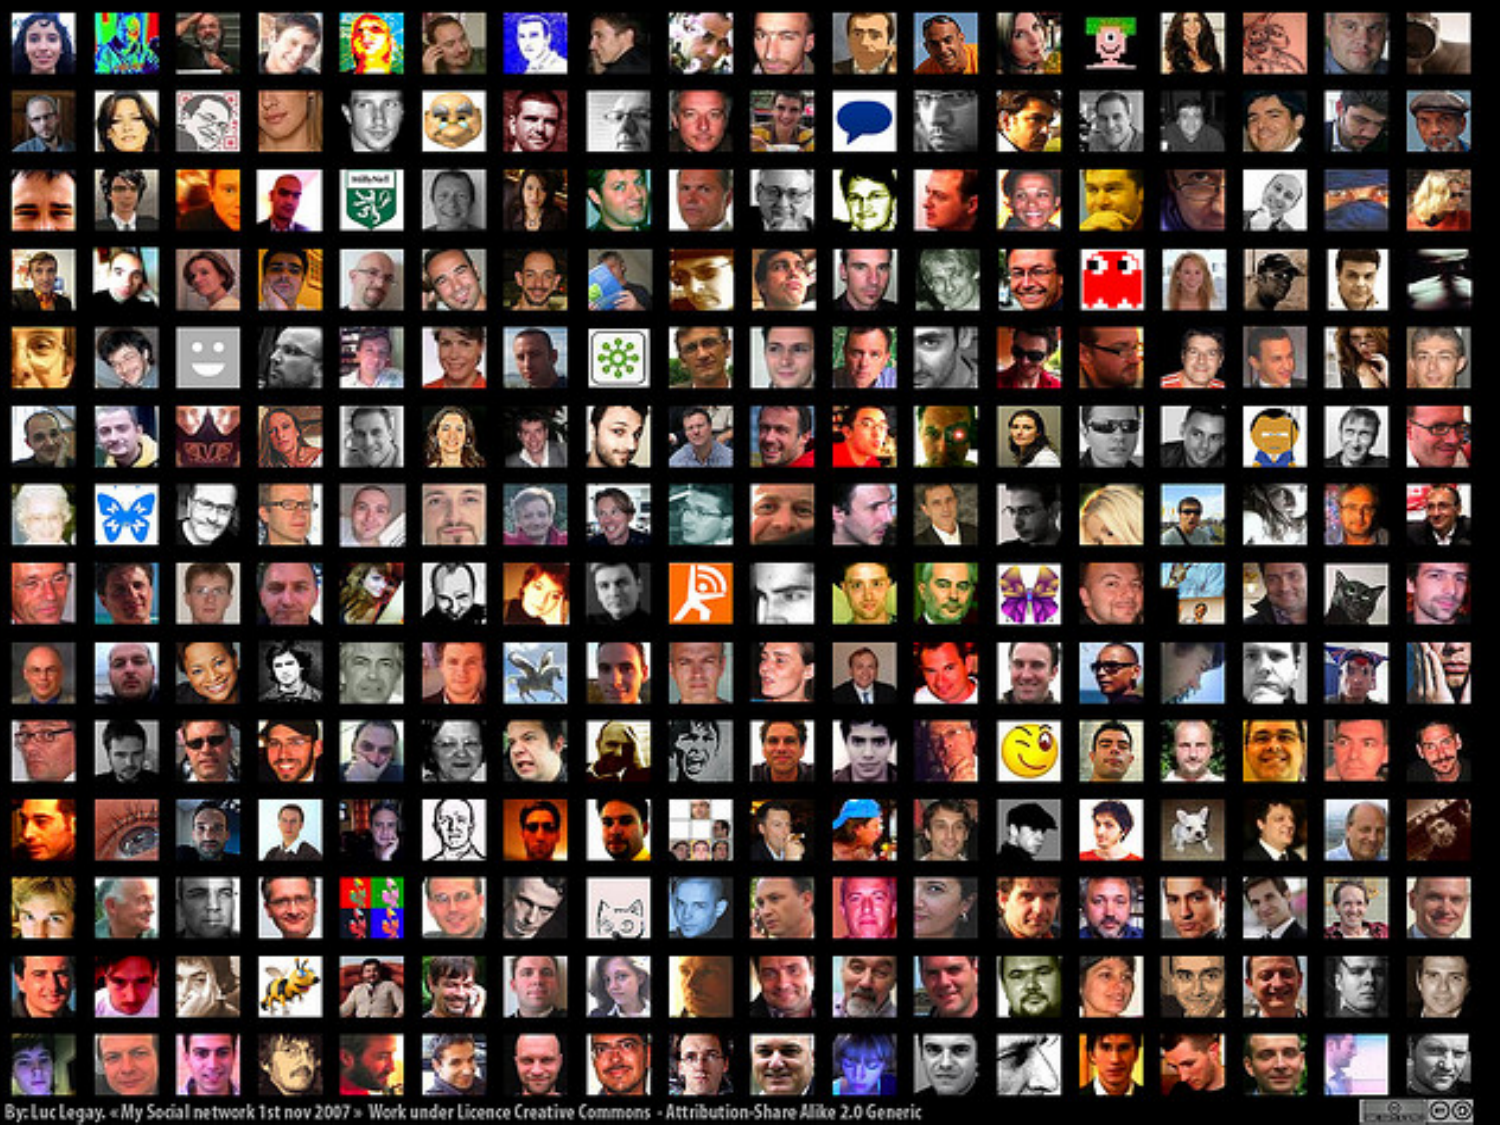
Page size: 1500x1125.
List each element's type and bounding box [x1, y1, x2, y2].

list [0, 0, 1500, 1125]
